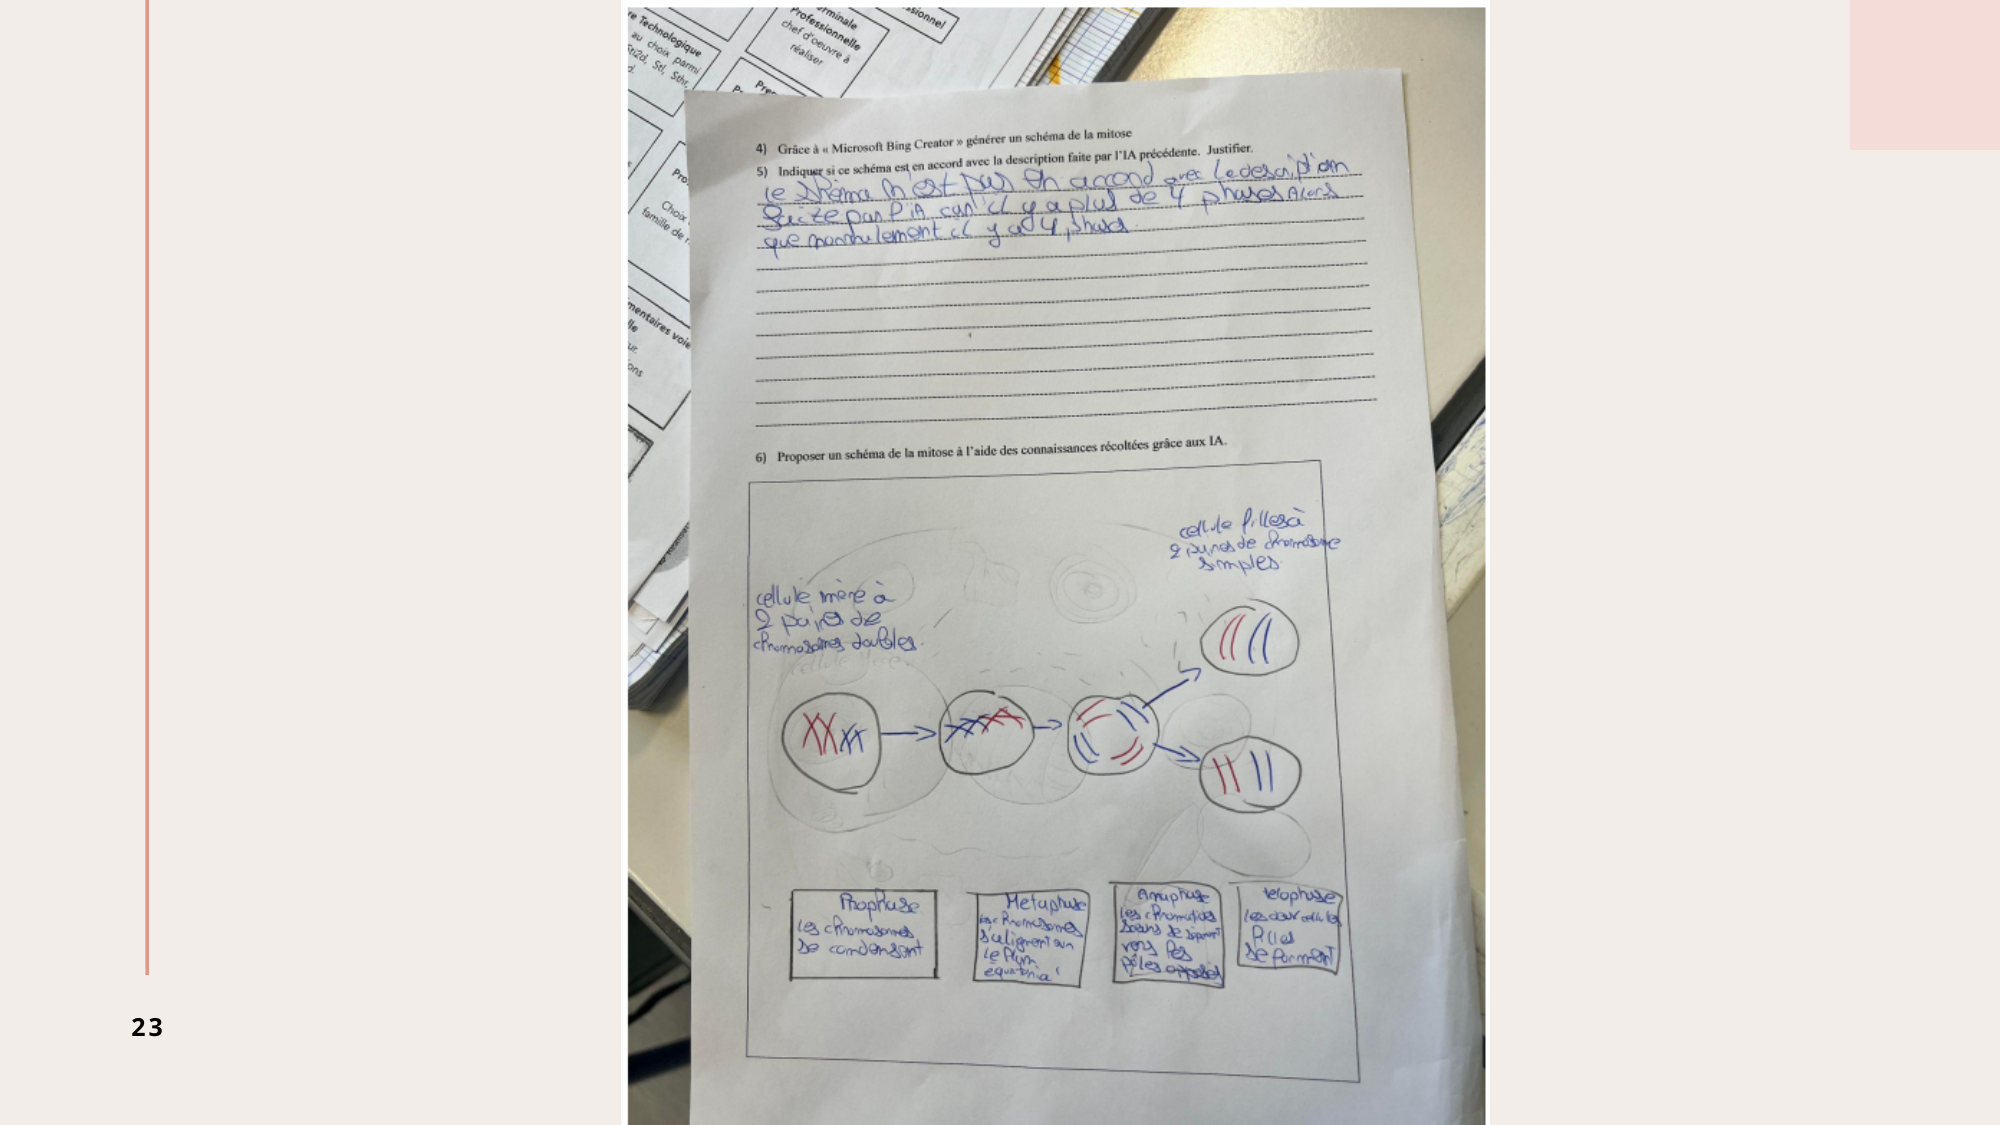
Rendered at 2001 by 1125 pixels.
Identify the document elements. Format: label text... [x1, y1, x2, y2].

slide_number 23 [67, 975, 227, 1082]
picture [621, 0, 1490, 1125]
